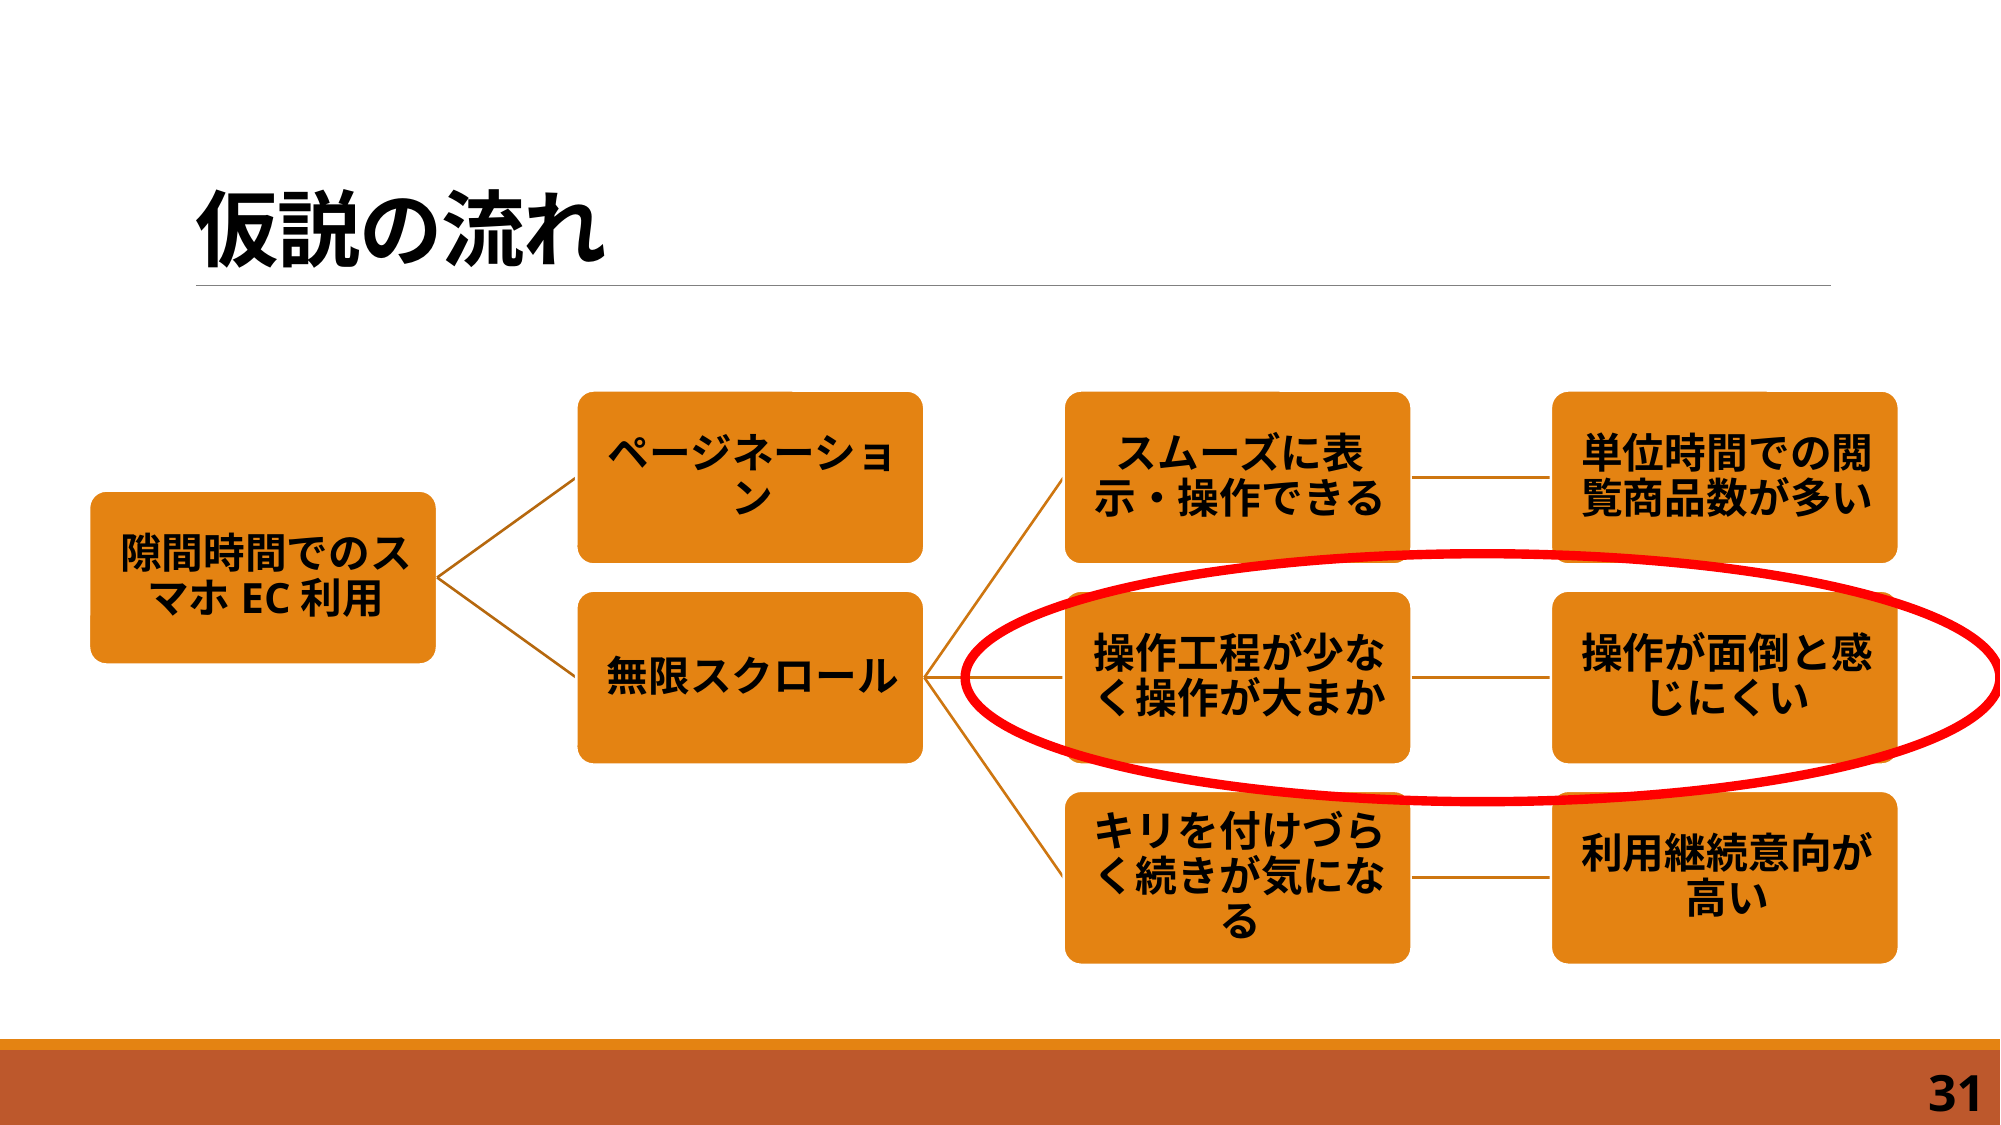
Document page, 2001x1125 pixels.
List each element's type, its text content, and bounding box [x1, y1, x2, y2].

text_box [1911, 606, 2000, 749]
slide_number 31 [1784, 1065, 2000, 1125]
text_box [87, 345, 1901, 1010]
title 仮説の流れ [180, 47, 1830, 285]
